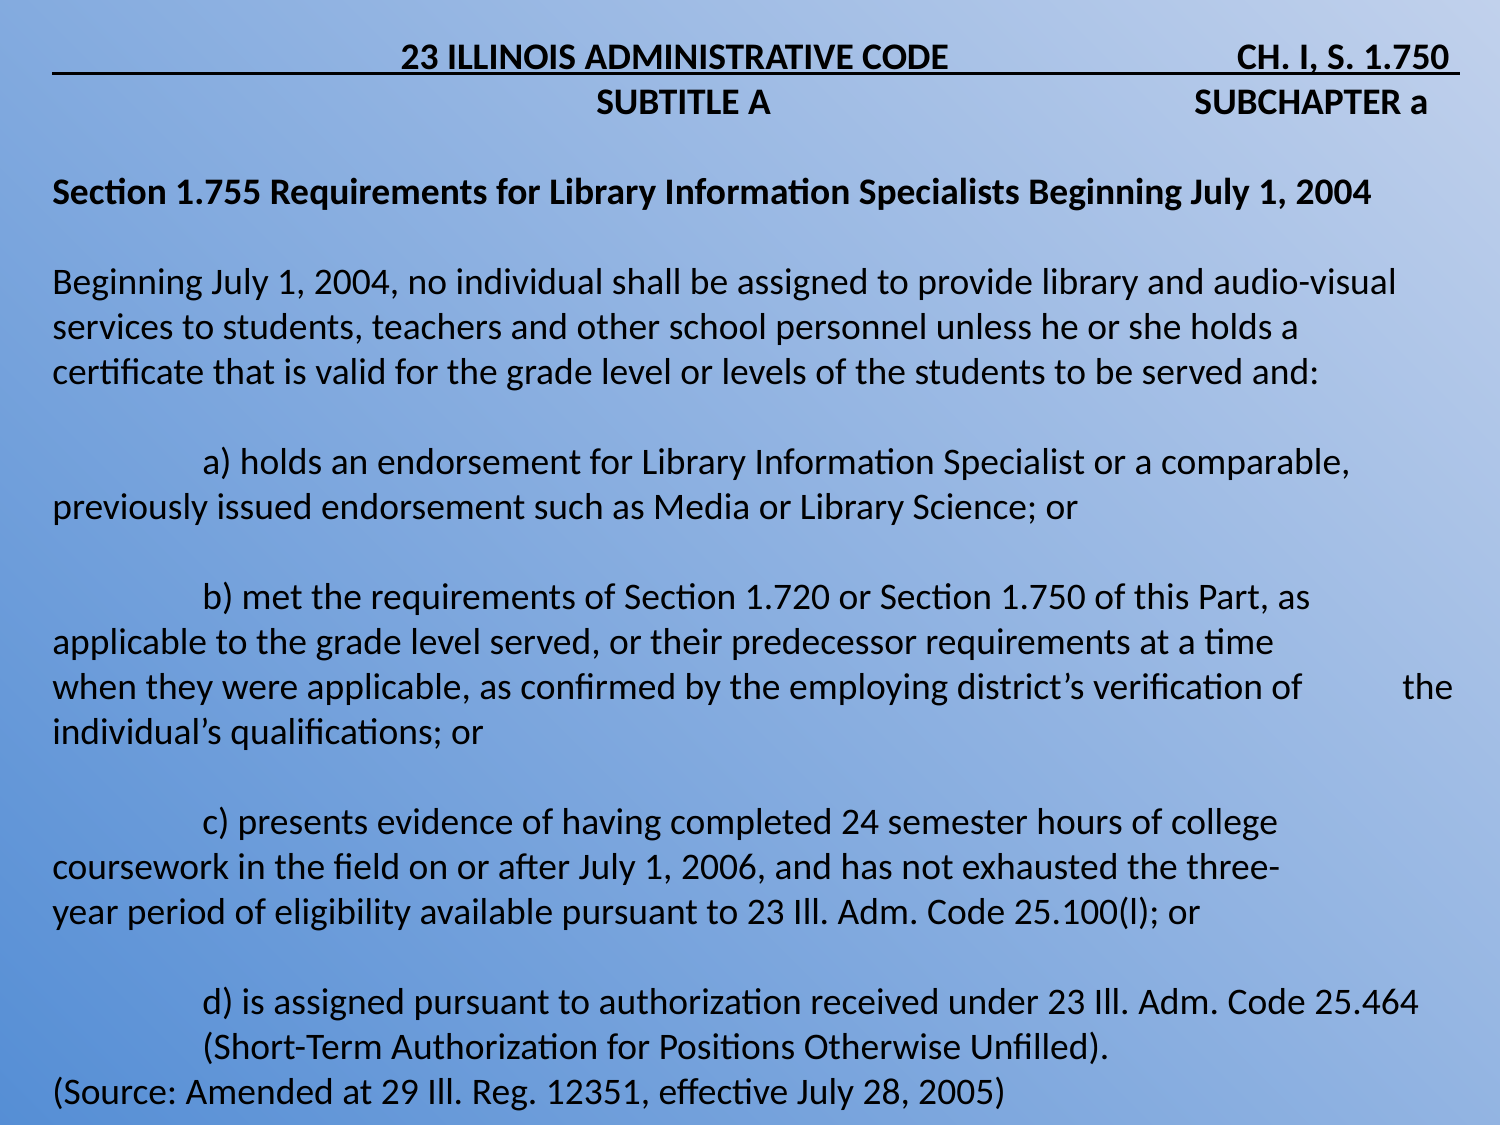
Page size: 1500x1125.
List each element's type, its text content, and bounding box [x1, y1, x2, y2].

text_box 23 ILLINOIS ADMINISTRATIVE CODE CH. I, S. 1.750 SUBTITLE A SUBCHAPTER a Section 1.755 Requirements for Library Information Specialists Beginning July 1, 2004 Beginning July 1, 2004, no individual shall be assigned to provide library and audio-visual services to students, teachers and other school personnel unless he or she holds a certificate that is valid for the grade level or levels of the students to be served and: a) holds an endorsement for Library Information Specialist or a comparable, previously issued endorsement such as Media or Library Science; or b) met the requirements of Section 1.720 or Section 1.750 of this Part, as applicable to the grade level served, or their predecessor requirements at a time when they were applicable, as confirmed by the employing district’s verification of the individual’s qualifications; or c) presents evidence of having completed 24 semester hours of college coursework in the field on or after July 1, 2006, and has not exhausted the three- year period of eligibility available pursuant to 23 Ill. Adm. Code 25.100(l); or d) is assigned pursuant to authorization received under 23 Ill. Adm. Code 25.464 (Short-Term Authorization for Positions Otherwise Unfilled). (Source: Amended at 29 Ill. Reg. 12351, effective July 28, 2005) [37, 24, 1475, 1120]
